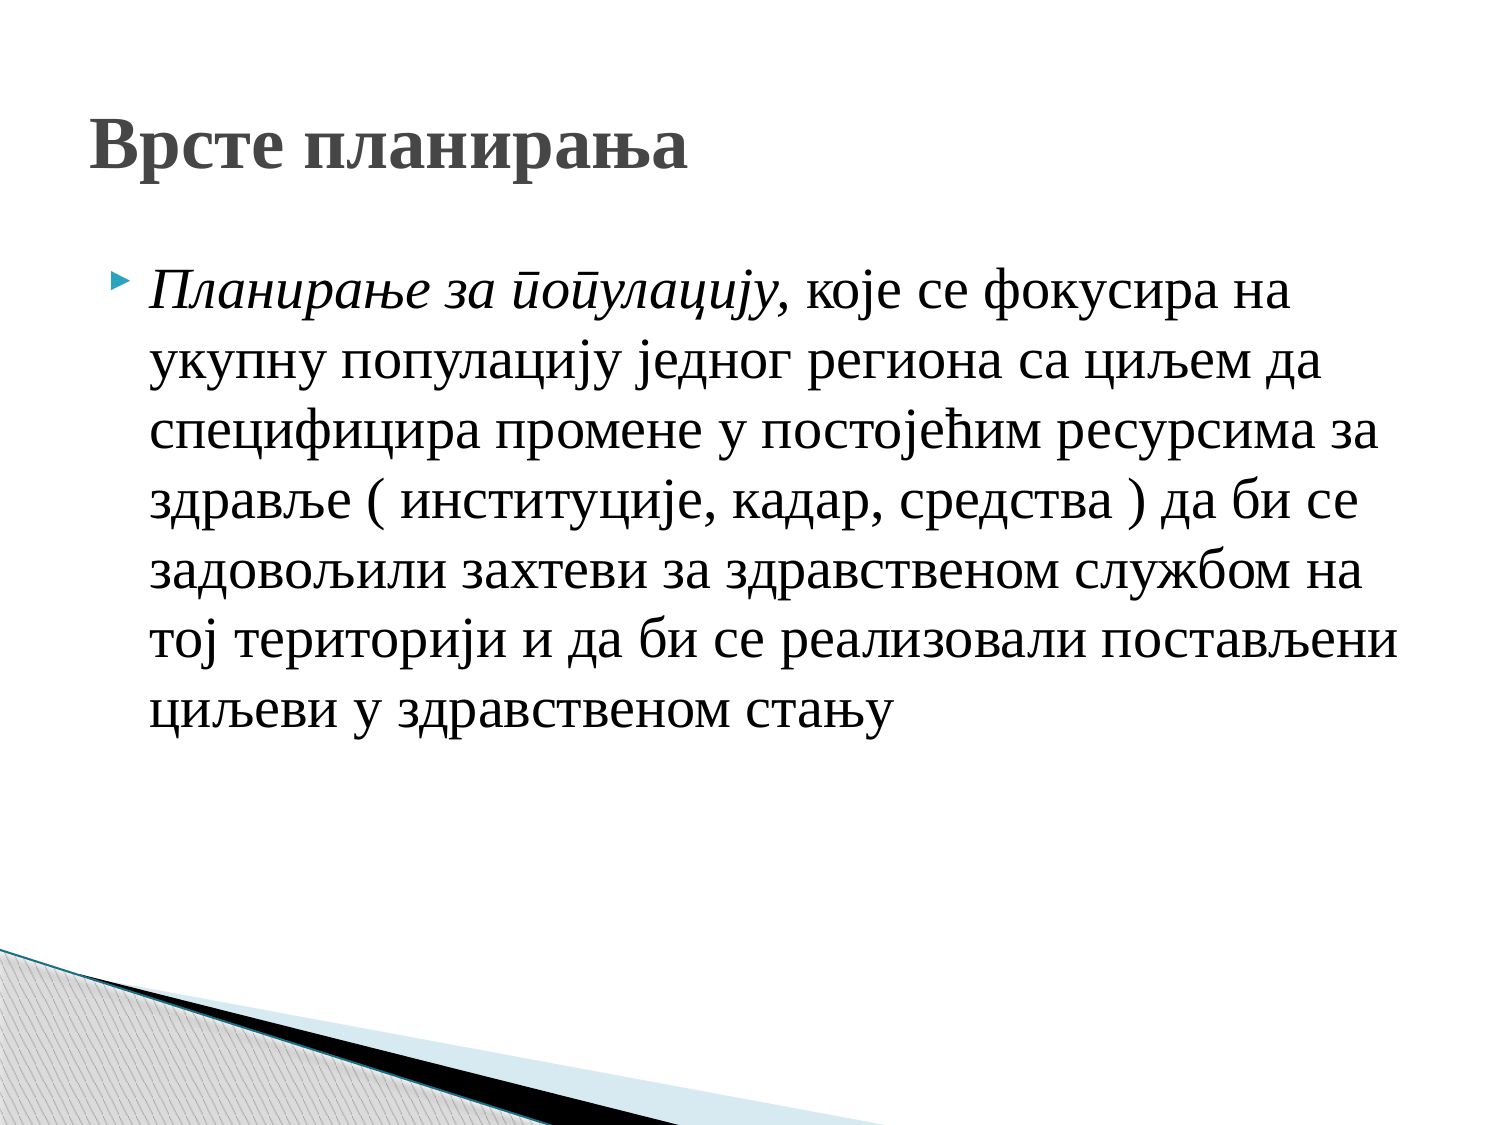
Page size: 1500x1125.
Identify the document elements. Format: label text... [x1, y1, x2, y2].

title Врсте планирања [75, 45, 1425, 233]
list Планирање за популацију, које се фокусира на укупну популацију једног региона са циљем да специфицира промене у постојећим ресурсима за здравље ( институције, кадар, средства ) да би се задовољили захтеви за здравственом службом на тој територији и да би се реализовали постављени циљеви у здравственом стању [75, 243, 1425, 986]
